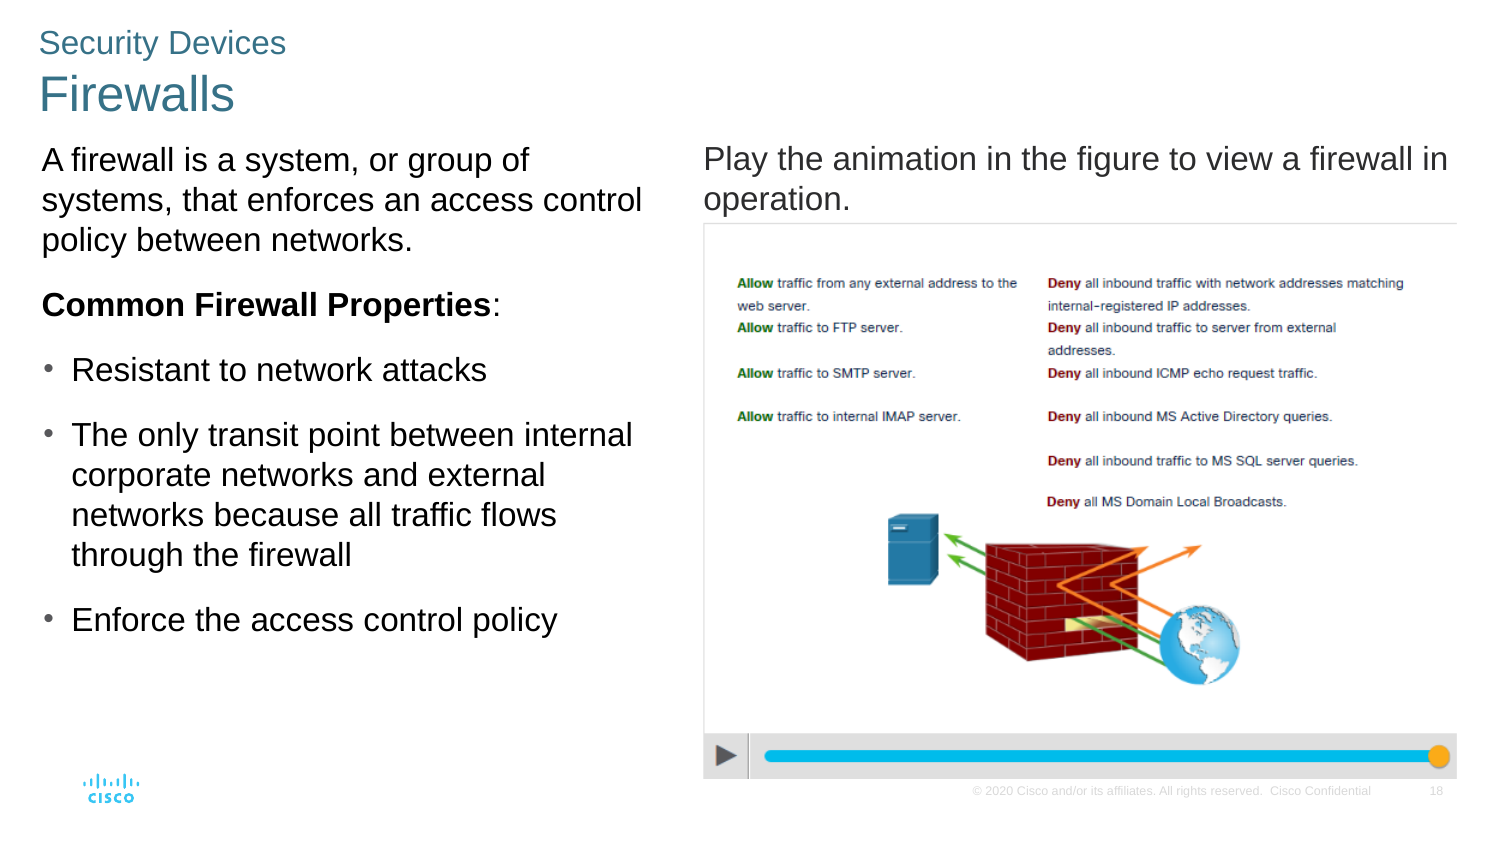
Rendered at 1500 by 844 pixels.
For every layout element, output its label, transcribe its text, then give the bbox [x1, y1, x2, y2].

text_box Play the animation in the figure to view a firewall in operation. [688, 130, 1500, 225]
text_box Security Devices Firewalls [23, 8, 1500, 131]
picture [700, 217, 1463, 780]
list A firewall is a system, or group of systems, that enforces an access control policy between networks. Common Firewall Properties: Resistant to network attacks The only transit point between internal corporate networks and external networks because all traffic flows through the firewall Enforce the access control policy [0, 131, 692, 337]
